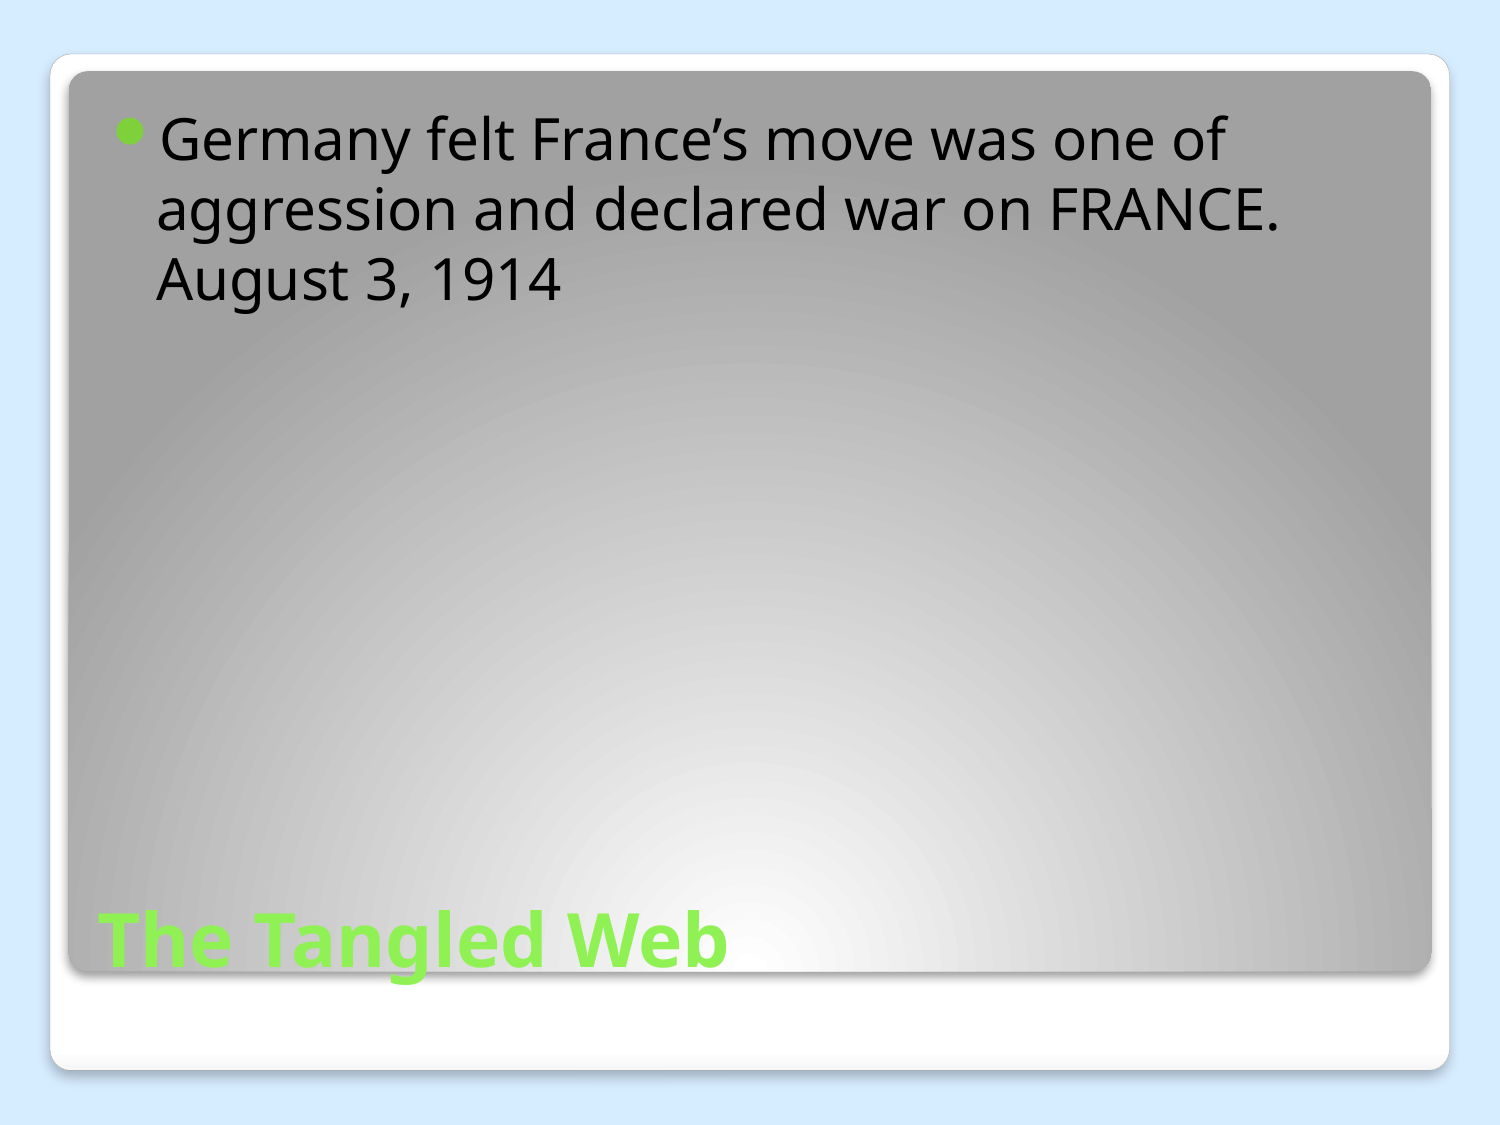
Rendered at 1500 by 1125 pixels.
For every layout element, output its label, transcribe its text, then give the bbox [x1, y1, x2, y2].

title The Tangled Web [82, 817, 1425, 990]
list Germany felt France’s move was one of aggression and declared war on FRANCE. August 3, 1914 [82, 86, 1425, 774]
